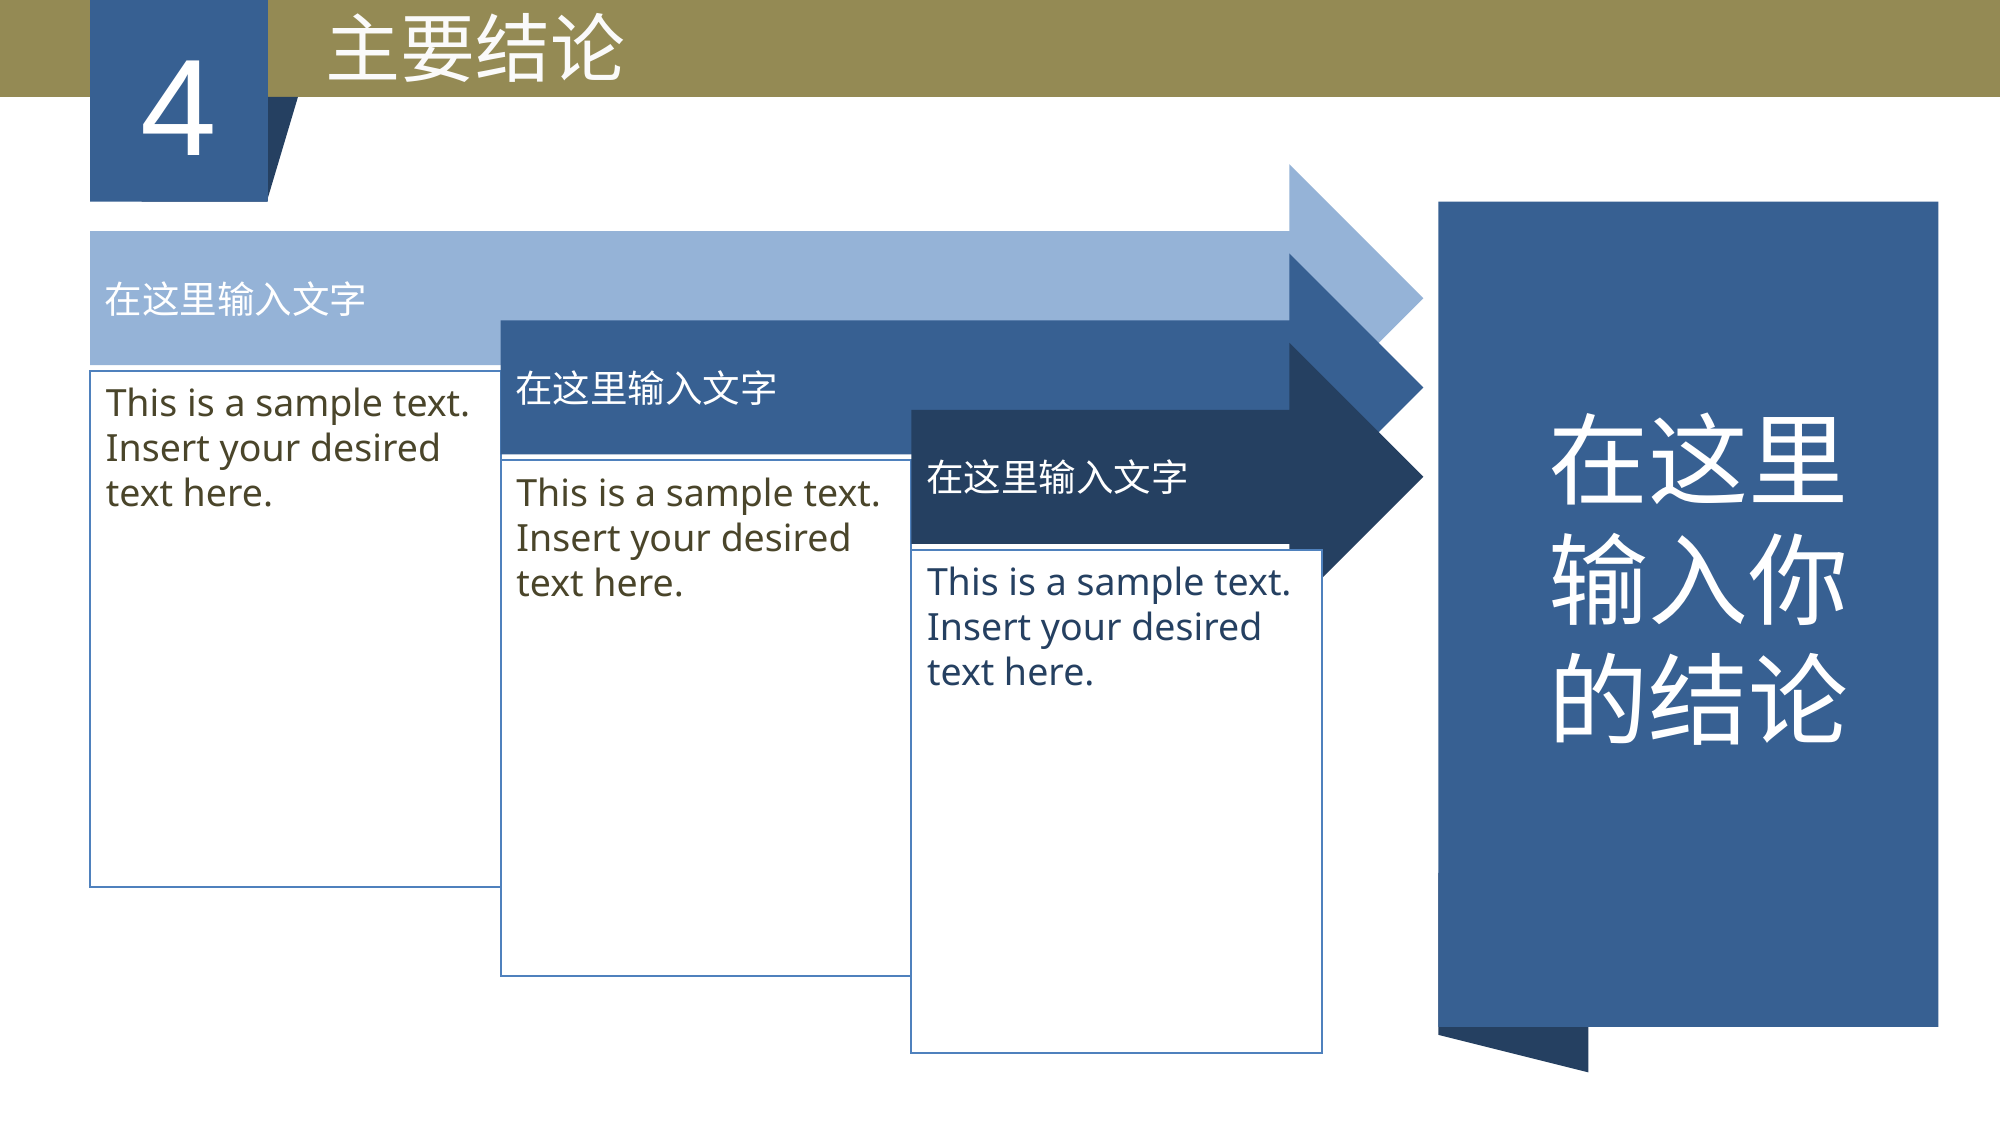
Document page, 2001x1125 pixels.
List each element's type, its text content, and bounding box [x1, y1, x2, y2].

text_box [0, 0, 90, 98]
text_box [90, 164, 1424, 1054]
text_box 主要结论 [296, 0, 732, 100]
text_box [92, 0, 296, 204]
text_box [732, 0, 2000, 98]
text_box [1437, 201, 1939, 1028]
text_box 在这里输入你的结论 [1533, 390, 1960, 886]
text_box [1437, 1028, 1590, 1074]
